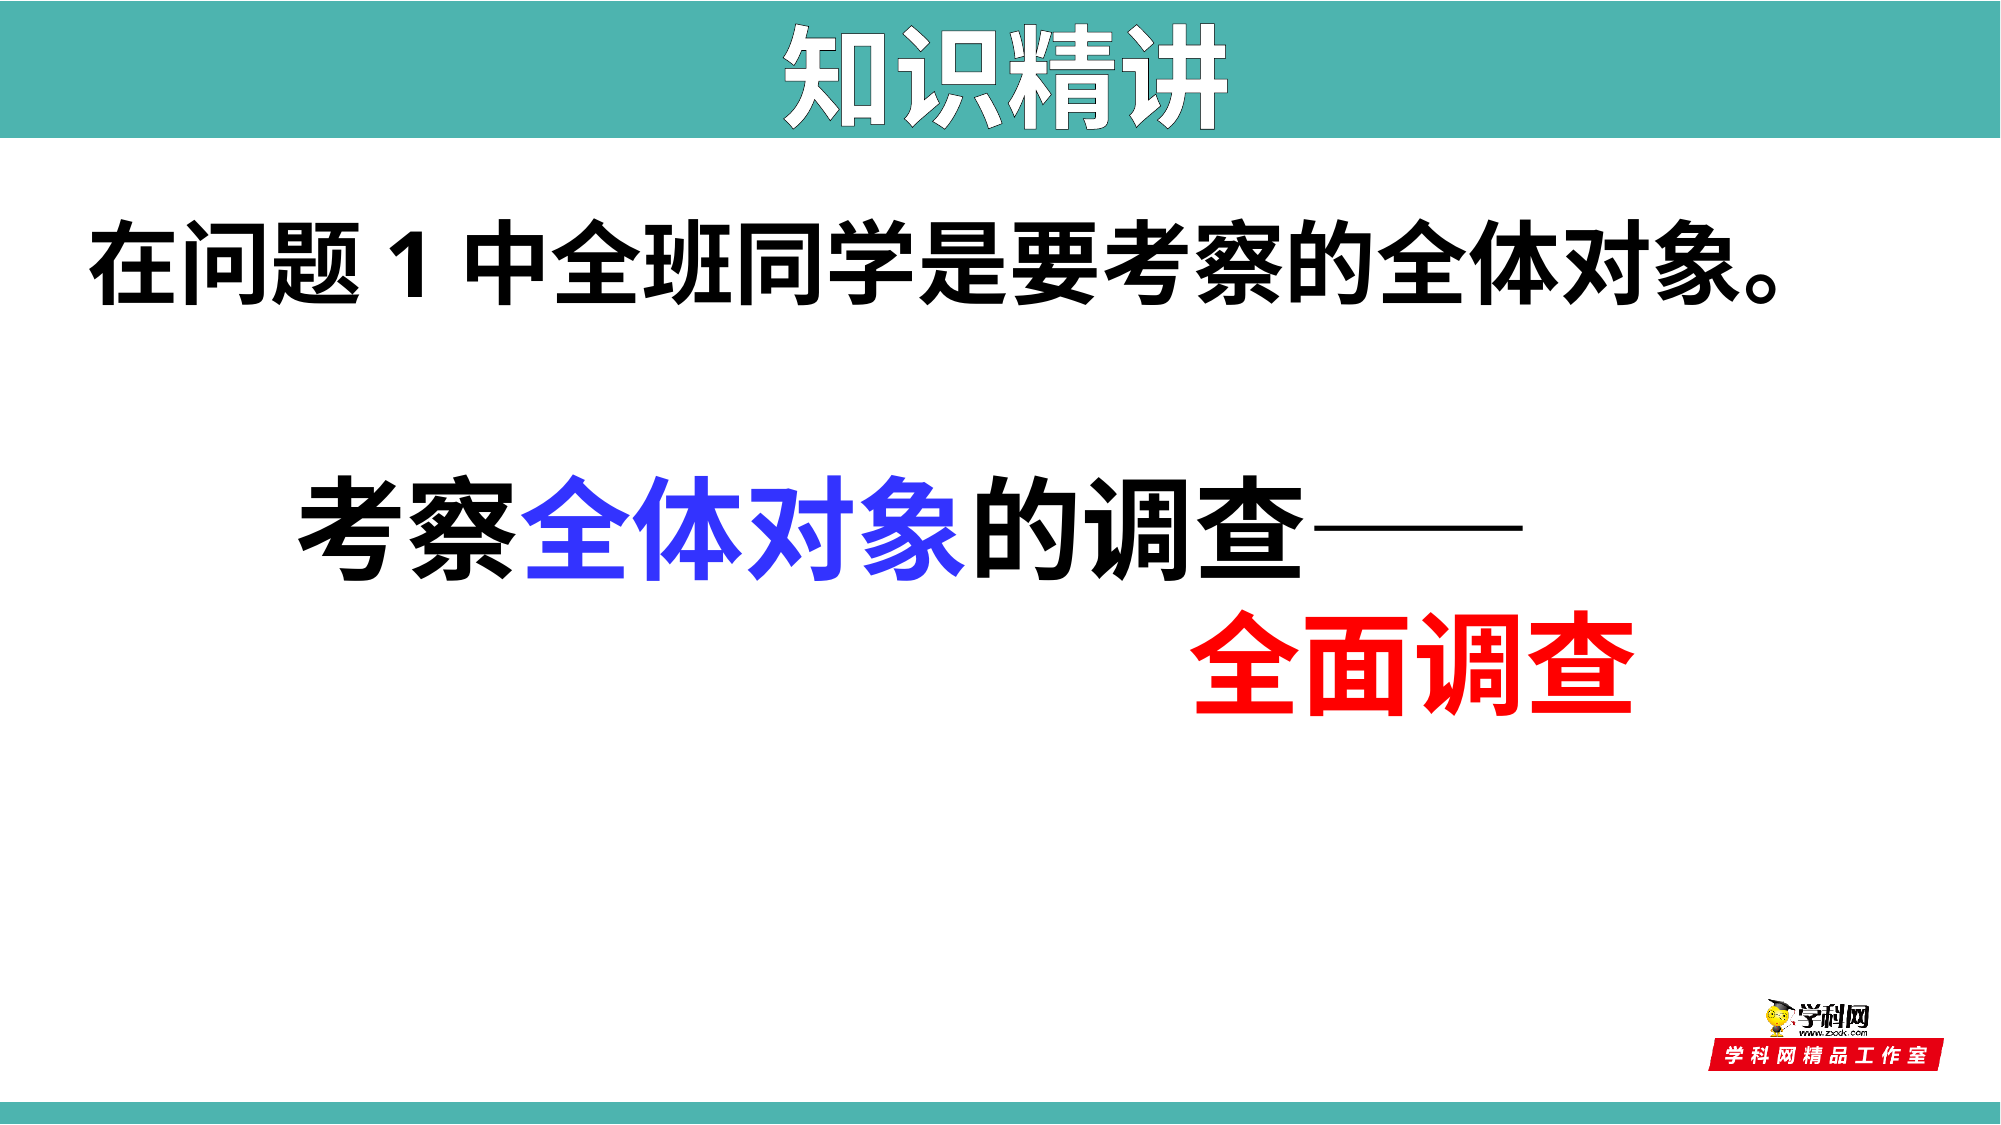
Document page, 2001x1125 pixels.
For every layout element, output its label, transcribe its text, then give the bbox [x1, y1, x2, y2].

text_box 考察全体对象的调查—— 全面调查 [279, 451, 1827, 737]
text_box 在问题1中全班同学是要考察的全体对象。 [72, 198, 1851, 323]
text_box 知识精讲 [765, 0, 1247, 150]
picture [0, 1, 2001, 1124]
